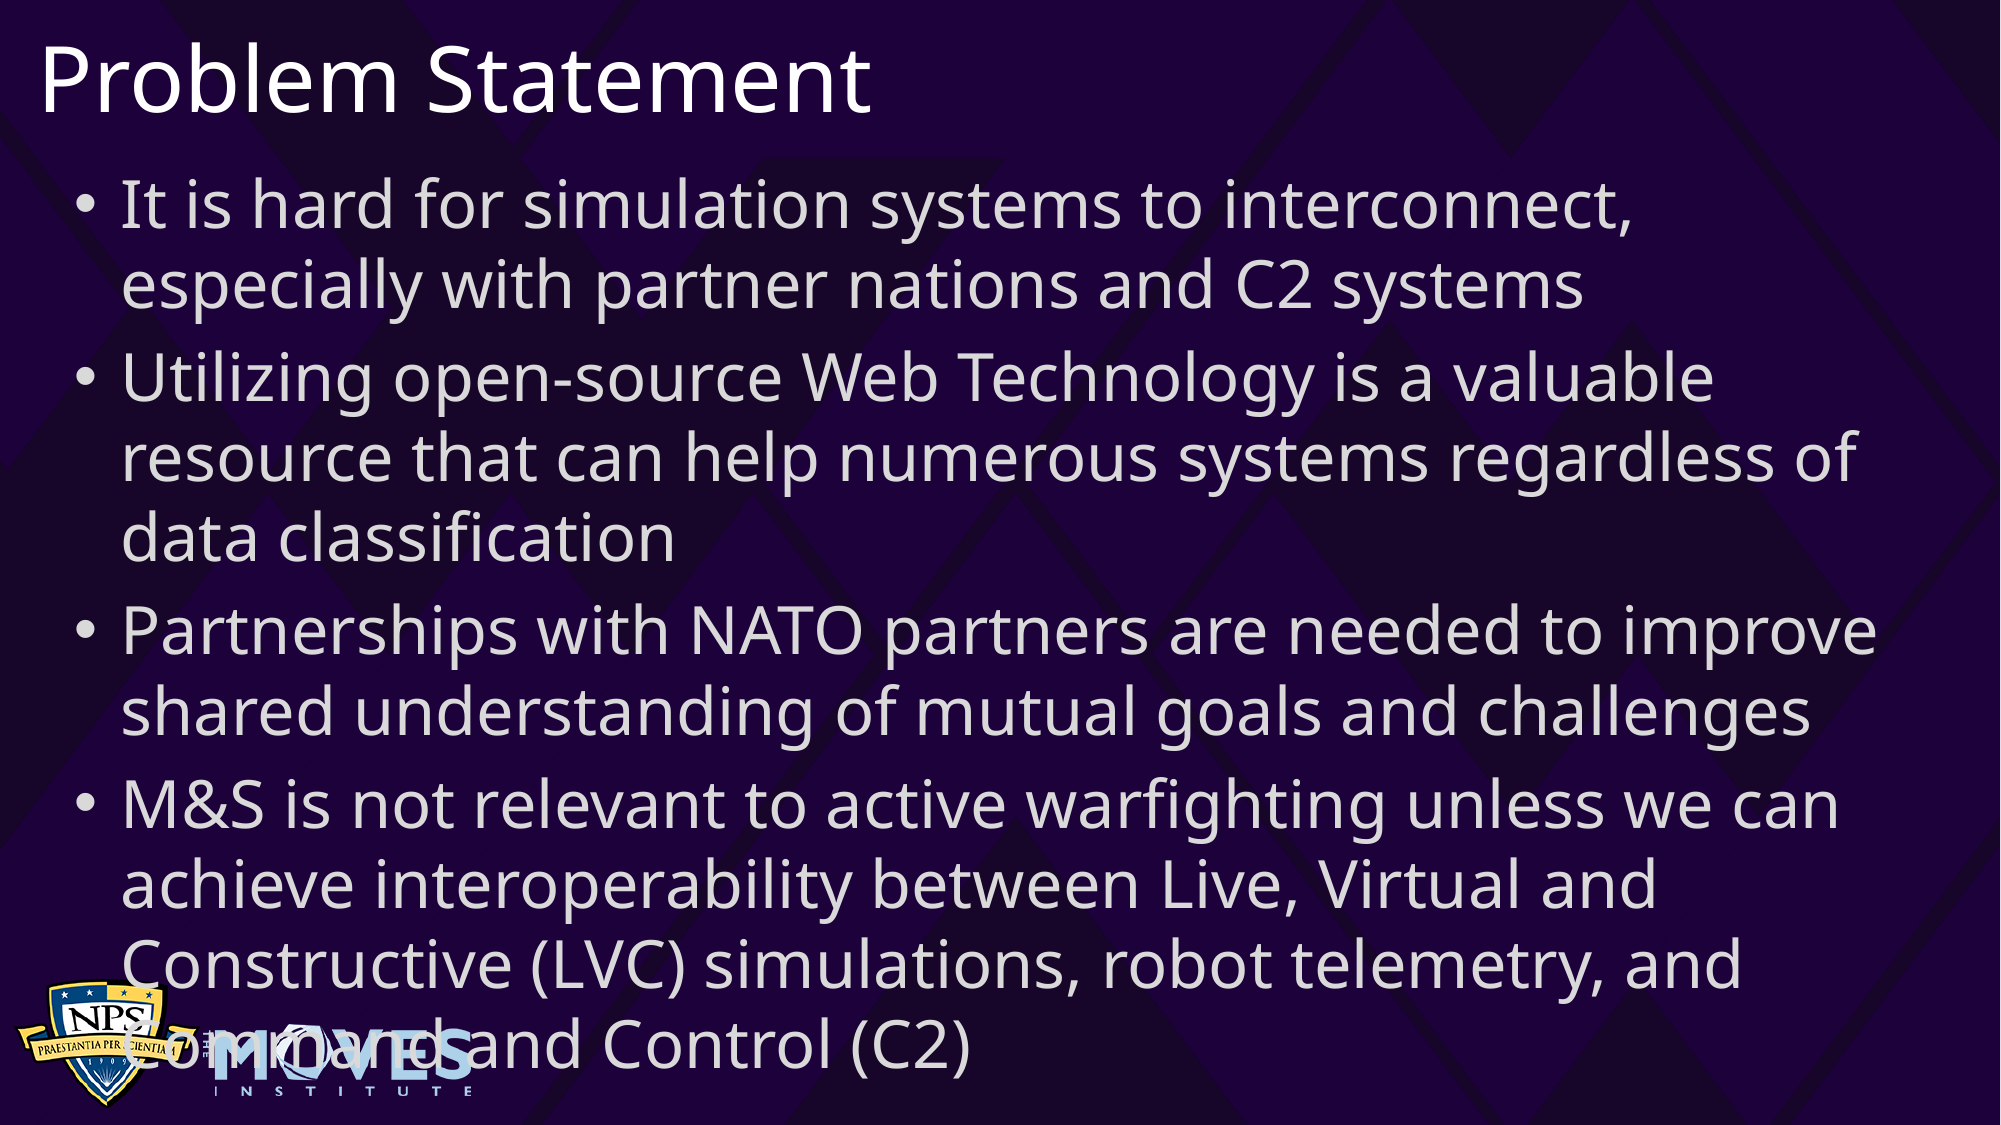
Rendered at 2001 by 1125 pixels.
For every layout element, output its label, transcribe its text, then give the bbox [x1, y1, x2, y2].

text_box Problem Statement [22, 13, 1977, 139]
text_box It is hard for simulation systems to interconnect, especially with partner nations and C2 systems Utilizing open-source Web Technology is a valuable resource that can help numerous systems regardless of data classification Partnerships with NATO partners are needed to improve shared understanding of mutual goals and challenges M&S is not relevant to active warfighting unless we can achieve interoperability between Live, Virtual and Constructive (LVC) simulations, robot telemetry, and Command and Control (C2) [58, 154, 1902, 1089]
picture [0, 0, 2001, 1125]
